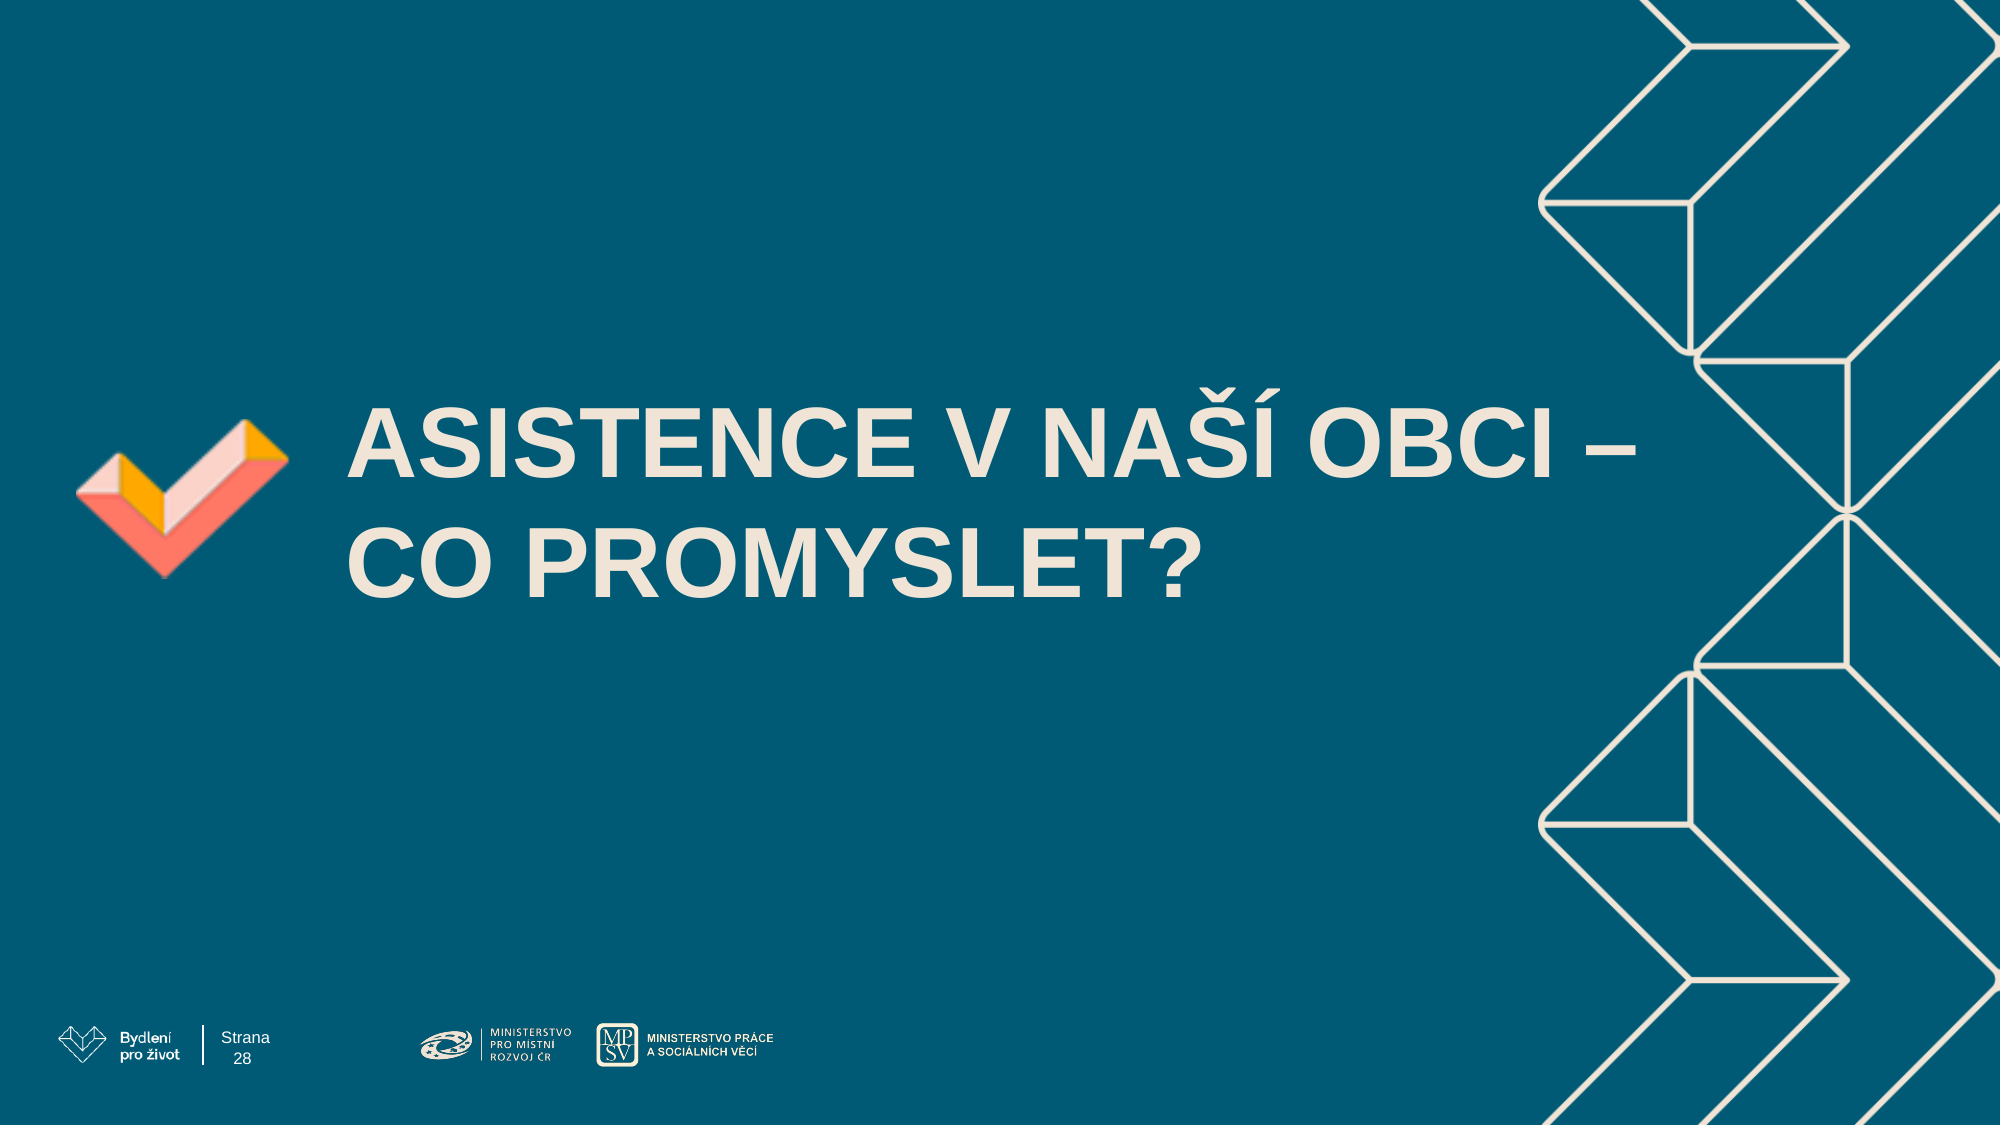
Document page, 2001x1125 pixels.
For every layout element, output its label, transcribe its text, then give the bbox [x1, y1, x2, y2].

picture [1539, 0, 2000, 1125]
picture [121, 1032, 129, 1042]
picture [467, 1033, 471, 1043]
picture [425, 1032, 466, 1043]
text_box ASISTENCE V NAŠÍ OBCI – CO PROMYSLET? [330, 370, 1533, 626]
slide_number 28 [210, 1054, 267, 1076]
picture [422, 1042, 458, 1059]
picture [455, 1042, 470, 1052]
text_box Strana [206, 1019, 292, 1054]
picture [77, 420, 289, 578]
picture [121, 1053, 126, 1062]
picture [1538, 409, 1549, 476]
picture [148, 1053, 157, 1059]
picture [1587, 446, 1635, 455]
picture [597, 1024, 638, 1066]
